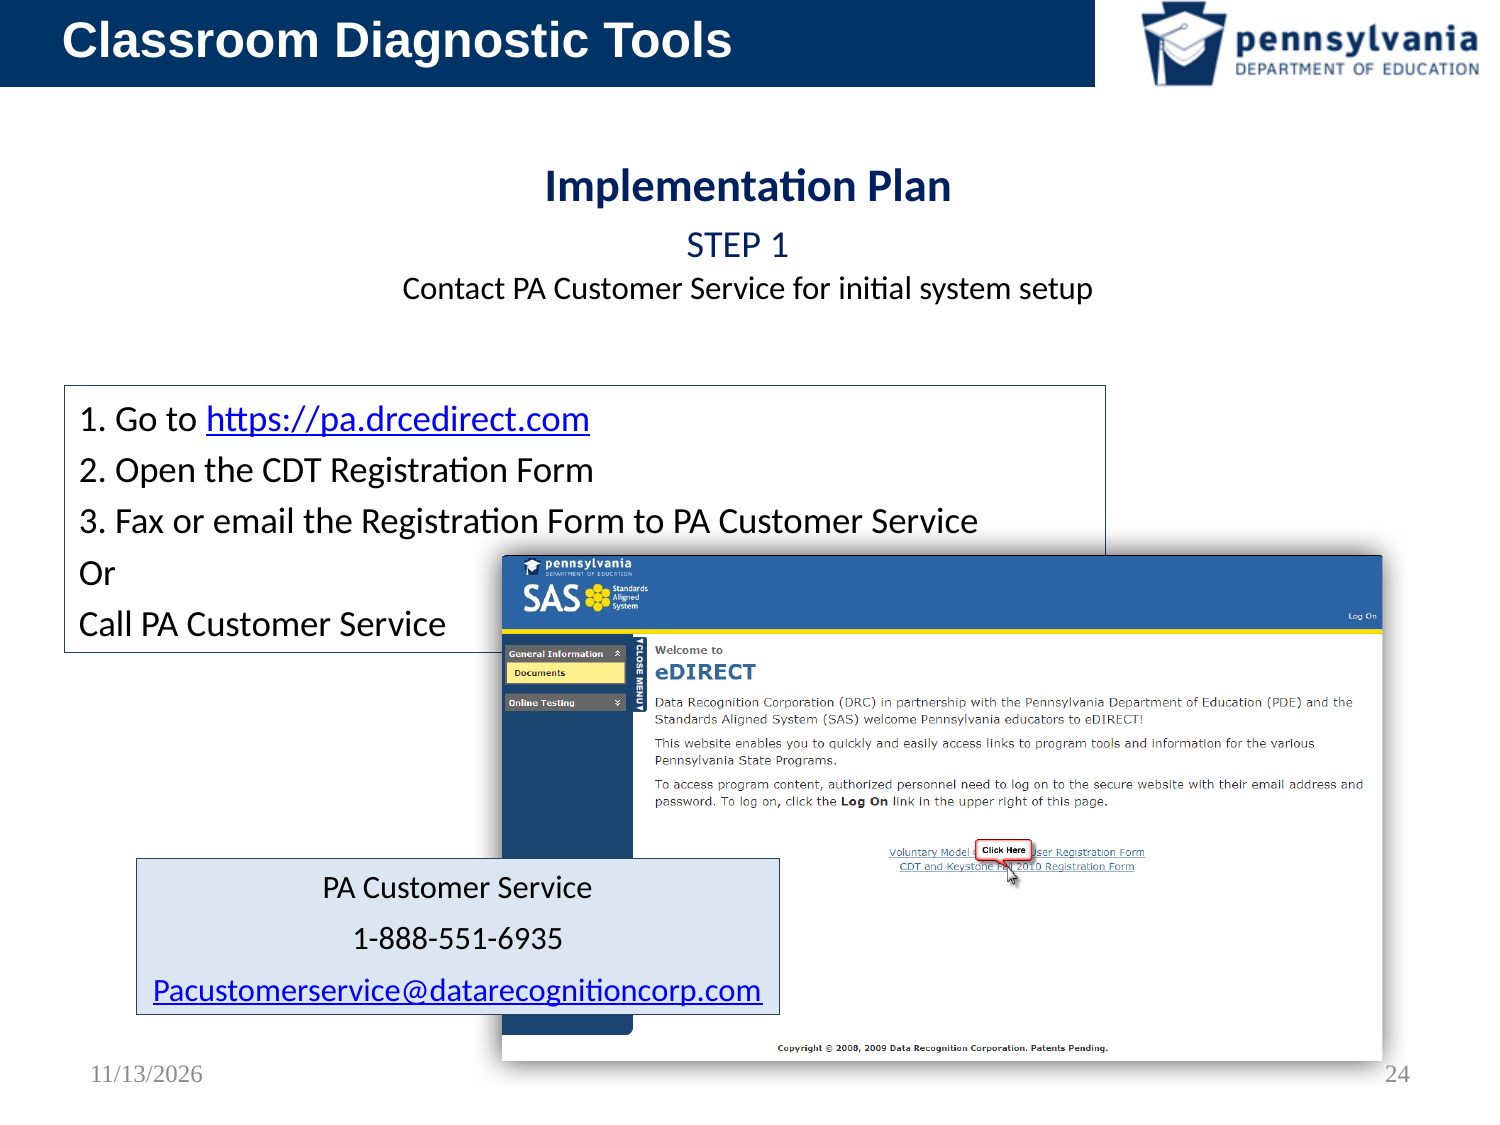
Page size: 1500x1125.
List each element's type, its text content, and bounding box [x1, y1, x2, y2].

title Implementation Plan STEP 1 Contact PA Customer Service for initial system setup [73, 146, 1424, 314]
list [501, 554, 1383, 1062]
text_box 1. Go to https://pa.drcedirect.com 2. Open the CDT Registration Form 3. Fax or email the Registration Form to PA Customer Service Or Call PA Customer Service [64, 385, 1106, 653]
text_box PA Customer Service 1-888-551-6935 Pacustomerservice@datarecognitioncorp.com [136, 858, 496, 1015]
picture [1134, 0, 1485, 90]
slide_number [75, 1042, 425, 1103]
slide_number 24 [1074, 1042, 1425, 1103]
